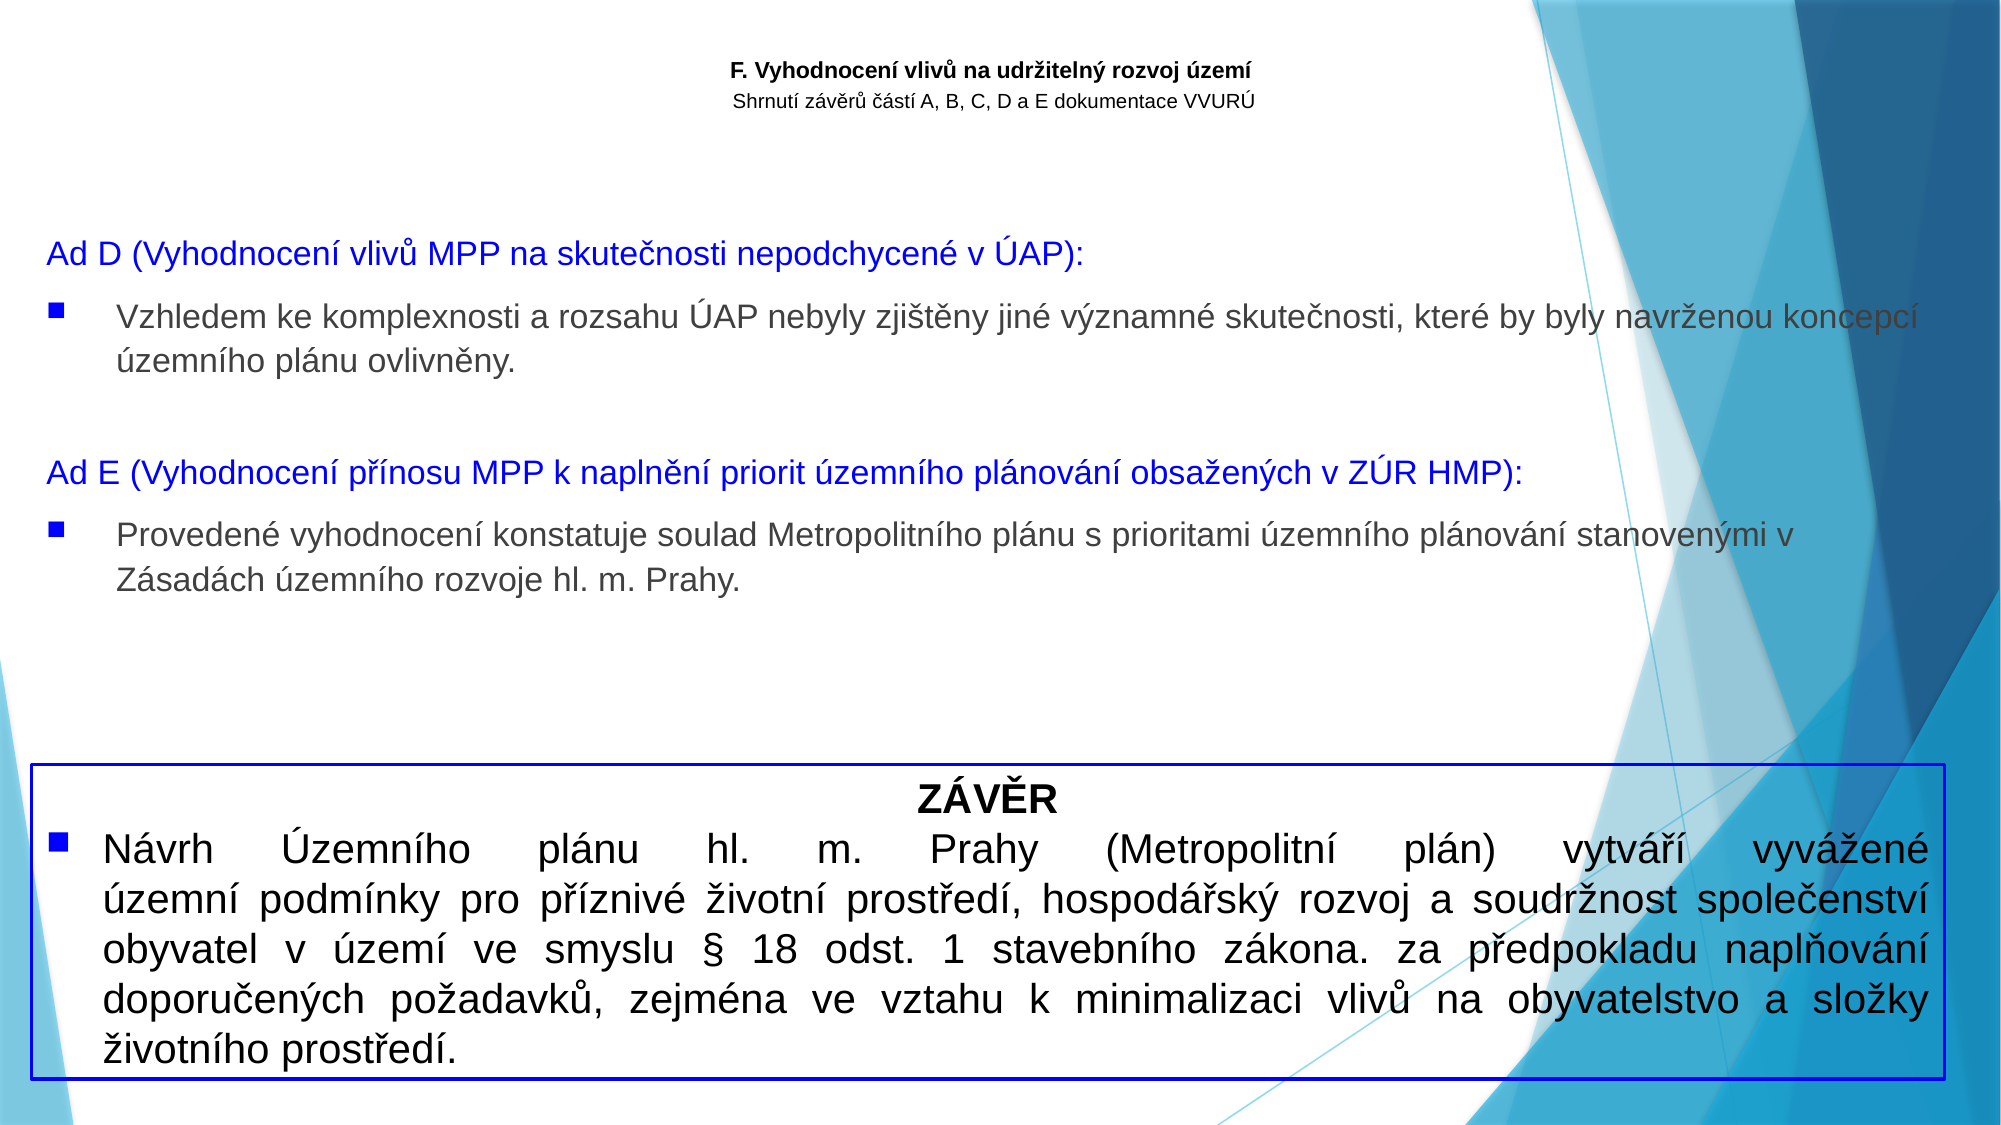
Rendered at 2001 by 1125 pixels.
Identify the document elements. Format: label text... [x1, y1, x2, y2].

text_box ZÁVĚR Návrh Územního plánu hl. m. Prahy (Metropolitní plán) vytváří vyvážené územní podmínky pro příznivé životní prostředí, hospodářský rozvoj a soudržnost společenství obyvatel v území ve smyslu § 18 odst. 1 stavebního zákona. za předpokladu naplňování doporučených požadavků, zejména ve vztahu k minimalizaci vlivů na obyvatelstvo a složky životního prostředí. [31, 764, 1945, 1079]
title F. Vyhodnocení vlivů na udržitelný rozvoj území Shrnutí závěrů částí A, B, C, D a E dokumentace VVURÚ [31, 42, 1957, 219]
list Ad D (Vyhodnocení vlivů MPP na skutečnosti nepodchycené v ÚAP): Vzhledem ke komplexnosti a rozsahu ÚAP nebyly zjištěny jiné významné skutečnosti, které by byly navrženou koncepcí územního plánu ovlivněny. Ad E (Vyhodnocení přínosu MPP k naplnění priorit územního plánování obsažených v ZÚR HMP): Provedené vyhodnocení konstatuje soulad Metropolitního plánu s prioritami územního plánování stanovenými v Zásadách územního rozvoje hl. m. Prahy. [31, 219, 1957, 634]
